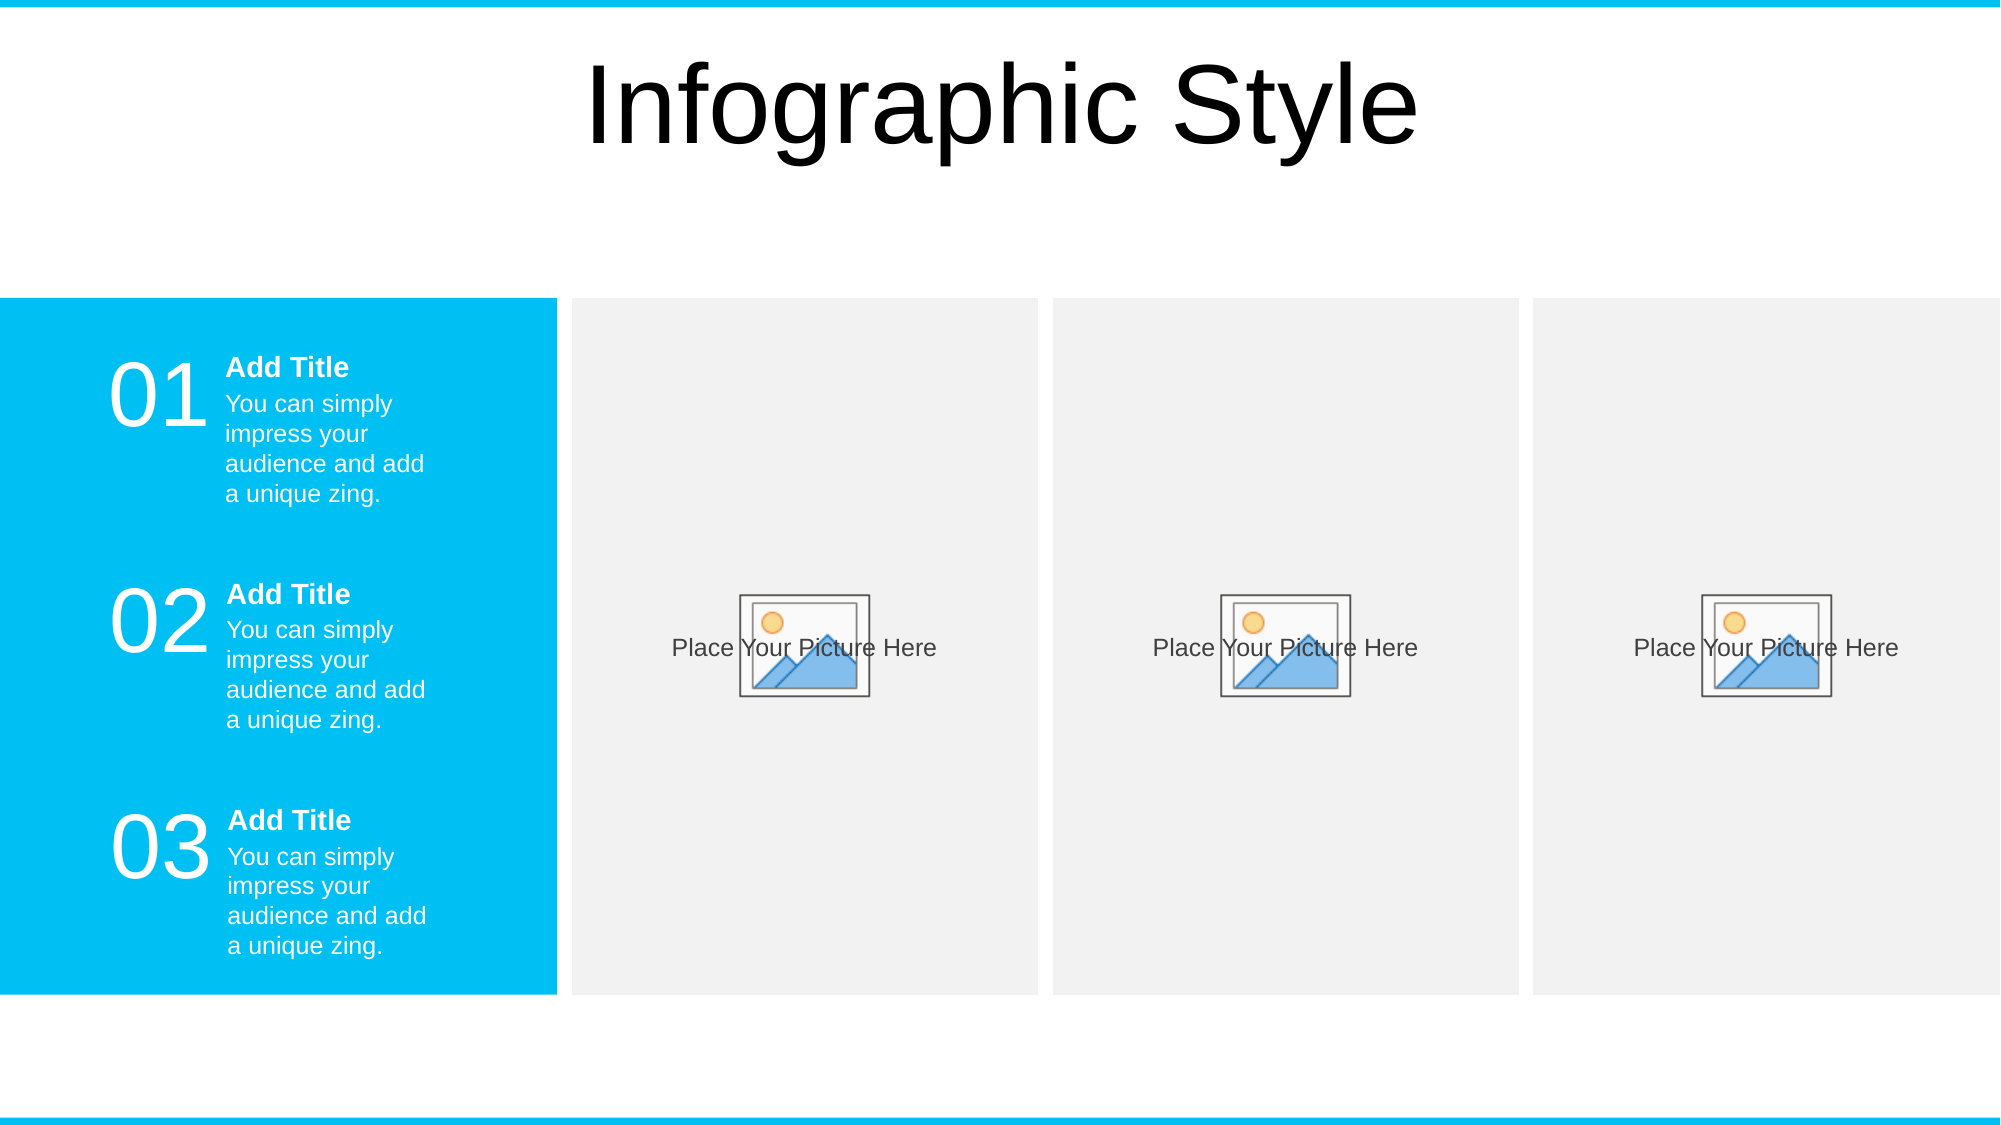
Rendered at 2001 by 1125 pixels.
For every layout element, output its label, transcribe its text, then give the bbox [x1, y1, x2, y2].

picture [1533, 297, 2000, 995]
picture [571, 297, 1038, 995]
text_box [100, 333, 447, 517]
picture [1052, 297, 1519, 995]
list Infographic Style [53, 47, 1952, 167]
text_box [102, 786, 449, 970]
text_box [101, 560, 448, 743]
